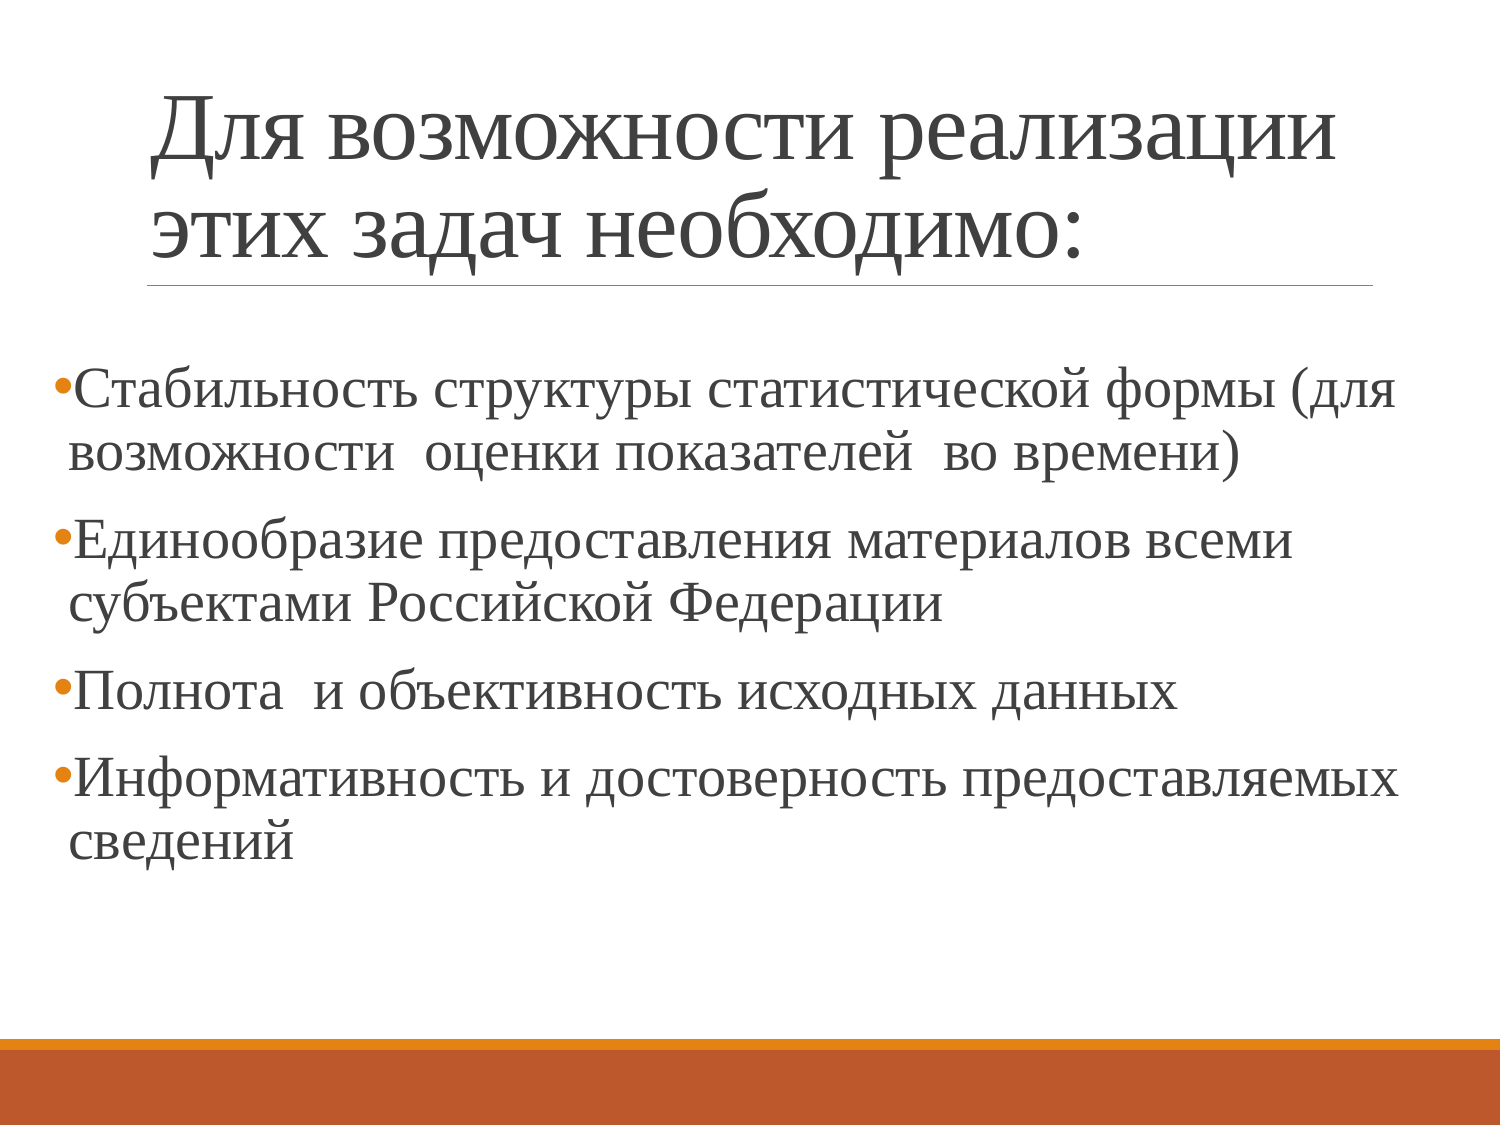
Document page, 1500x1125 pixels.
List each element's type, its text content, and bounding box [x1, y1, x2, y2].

list Стабильность структуры статистической формы (для возможности оценки показателей во времени) Единообразие предоставления материалов всеми субъектами Российской Федерации Полнота и объективность исходных данных Информативность и достоверность предоставляемых сведений [53, 350, 1500, 1005]
title Для возможности реализации этих задач необходимо: [135, 47, 1373, 285]
